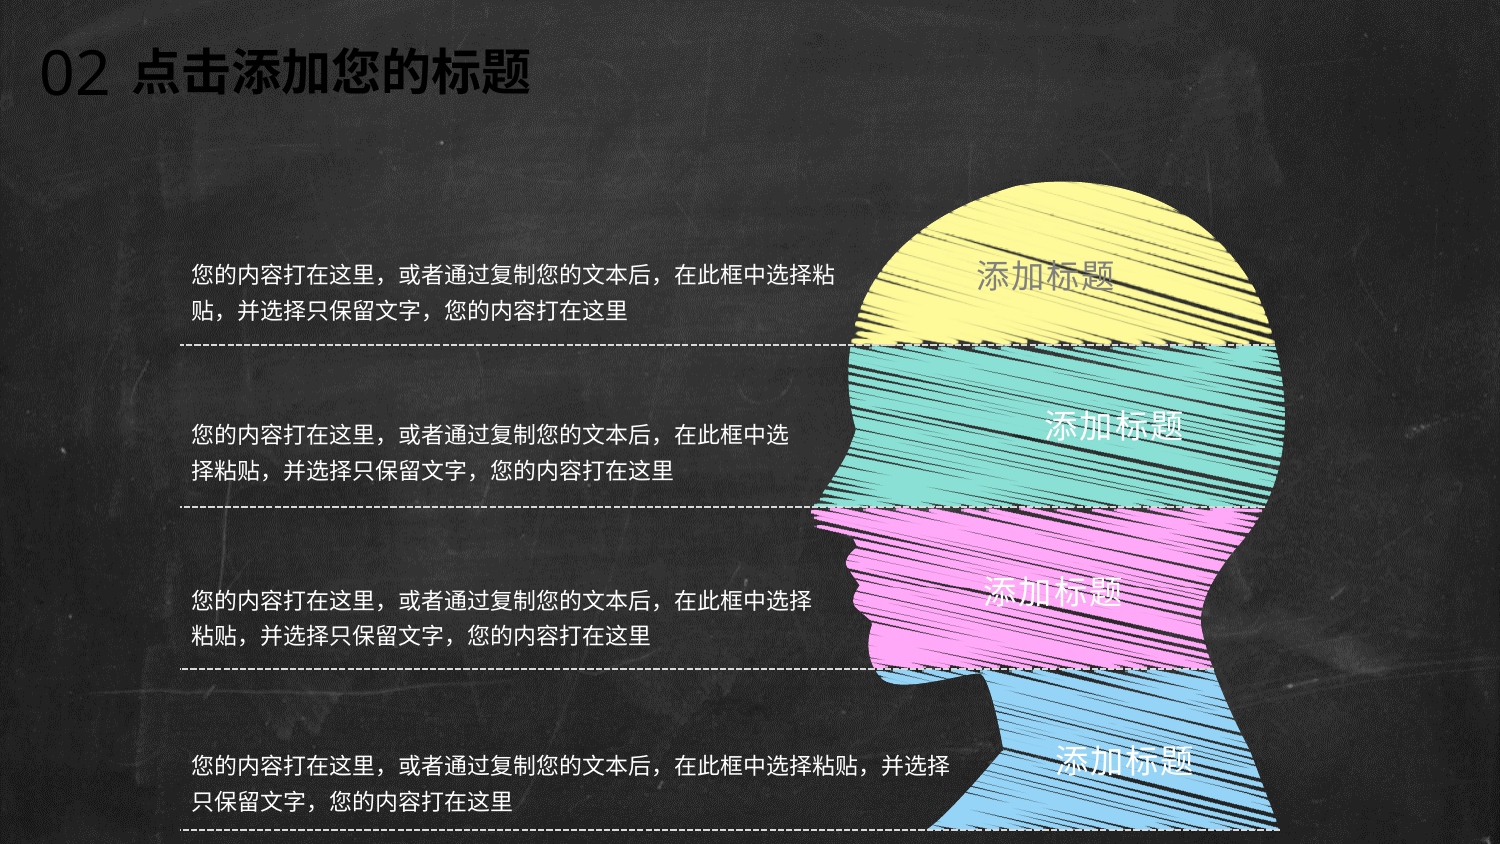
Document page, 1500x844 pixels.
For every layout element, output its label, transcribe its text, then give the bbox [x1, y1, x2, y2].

text_box 您的内容打在这里，或者通过复制您的文本后，在此框中选择粘贴，并选择只保留文字，您的内容打在这里 [176, 245, 809, 332]
text_box 您的内容打在这里，或者通过复制您的文本后，在此框中选择粘贴，并选择只保留文字，您的内容打在这里 [176, 405, 809, 492]
text_box 您的内容打在这里，或者通过复制您的文本后，在此框中选择粘贴，并选择只保留文字，您的内容打在这里 [176, 570, 809, 657]
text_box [809, 150, 1294, 831]
text_box 点击添加您的标题 [128, 33, 597, 108]
text_box 您的内容打在这里，或者通过复制您的文本后，在此框中选择粘贴，并选择只保留文字，您的内容打在这里 [176, 735, 809, 822]
text_box 02 [23, 25, 128, 116]
picture [0, 0, 1500, 844]
